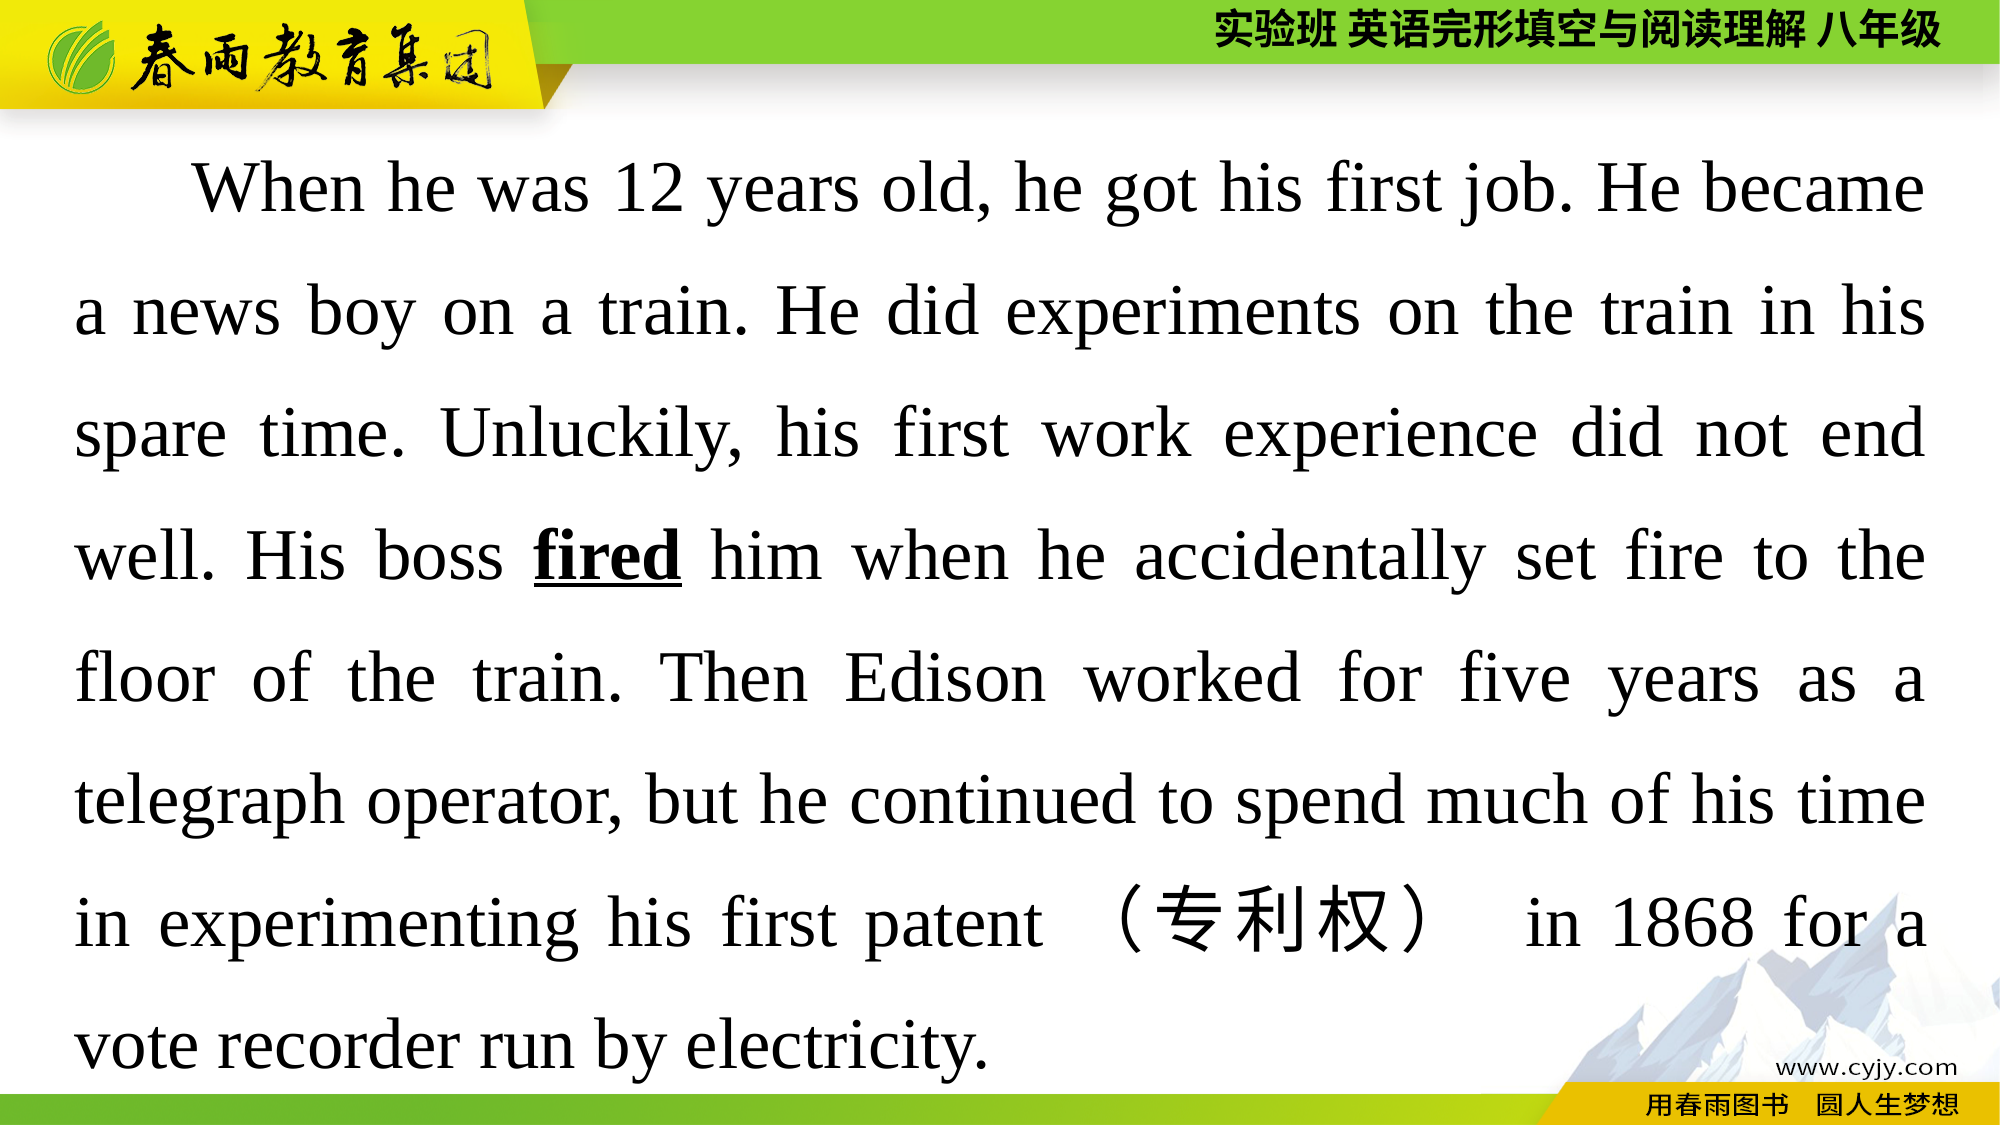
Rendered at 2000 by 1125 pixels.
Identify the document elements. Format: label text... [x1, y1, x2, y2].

picture [0, 0, 2000, 1125]
list When he was 12 years old, he got his first job. He became a news boy on a train. He did experiments on the train in his spare time. Unluckily, his first work experience did not end well. His boss fired him when he accidentally set fire to the floor of the train. Then Edison worked for five years as a telegraph operator, but he continued to spend much of his time in experimenting his first patent（专利权） in 1868 for a vote recorder run by electricity. [59, 96, 1944, 1116]
